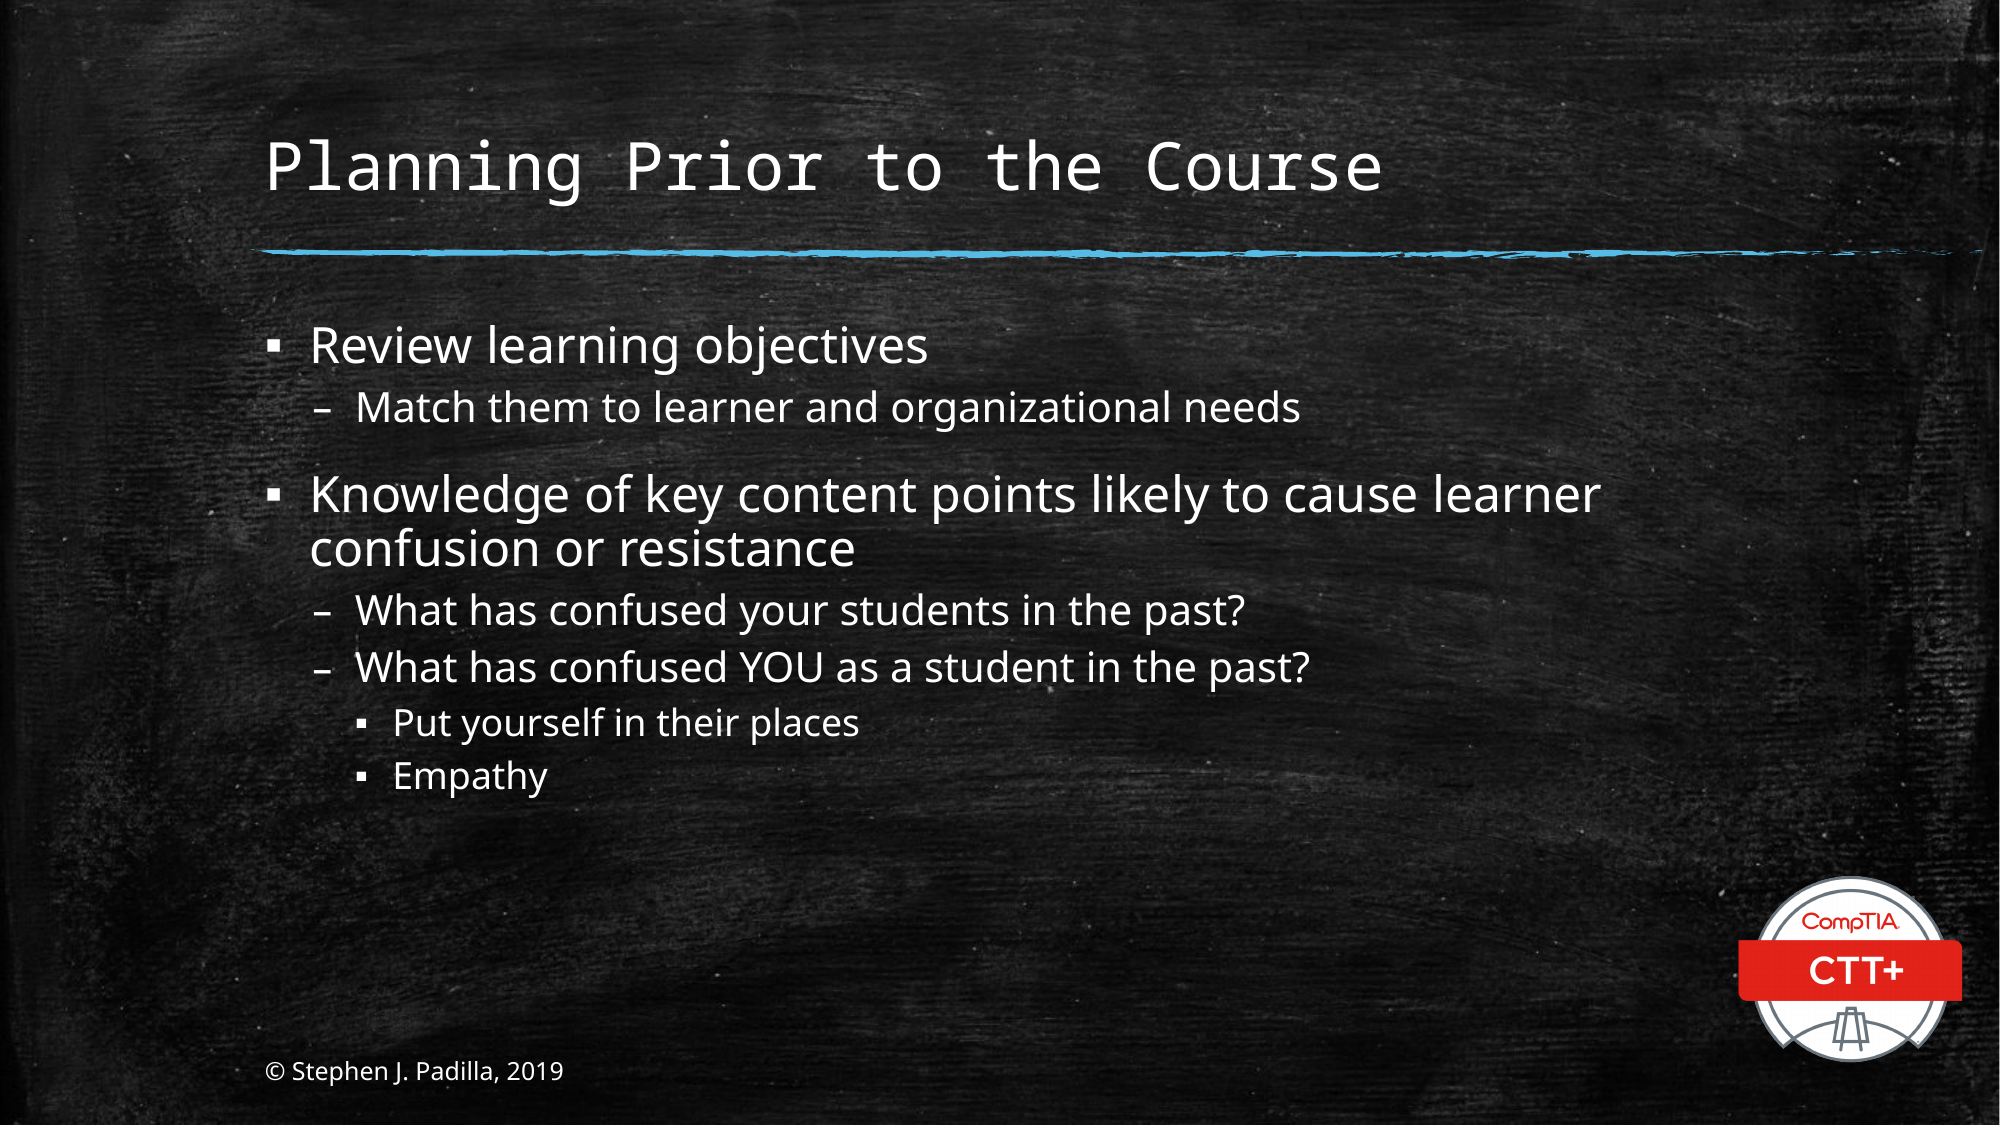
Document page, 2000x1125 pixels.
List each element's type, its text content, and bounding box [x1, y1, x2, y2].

picture [1699, 824, 2000, 1125]
footer © Stephen J. Padilla, 2019 [249, 1050, 1288, 1096]
list Review learning objectives Match them to learner and organizational needs Knowledge of key content points likely to cause learner confusion or resistance What has confused your students in the past? What has confused YOU as a student in the past? Put yourself in their places Empathy [249, 312, 1750, 1013]
title Planning Prior to the Course [249, 45, 1750, 213]
